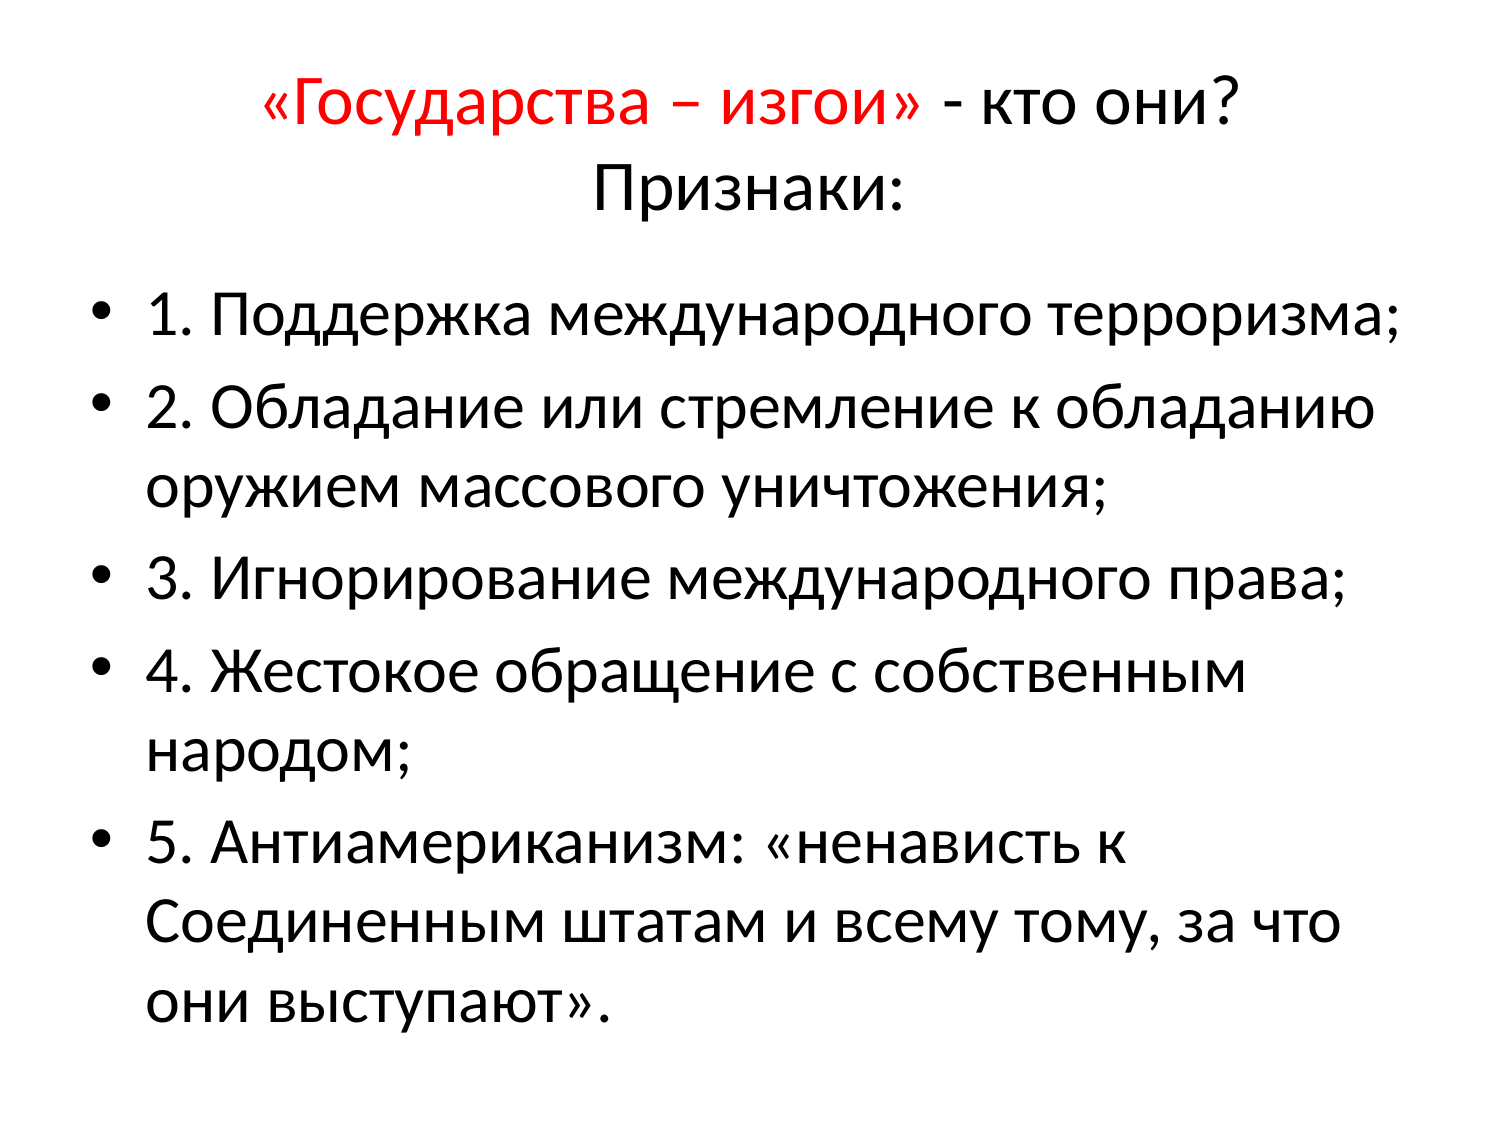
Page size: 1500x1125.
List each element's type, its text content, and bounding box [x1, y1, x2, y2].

text_box «Государства – изгои» - кто они? Признаки: [75, 45, 1425, 233]
text_box 1. Поддержка международного терроризма; 2. Обладание или стремление к обладанию оружием массового уничтожения; 3. Игнорирование международного права; 4. Жестокое обращение с собственным народом; 5. Антиамериканизм: «ненависть к Соединенным штатам и всему тому, за что они выступают». [75, 262, 1425, 1059]
